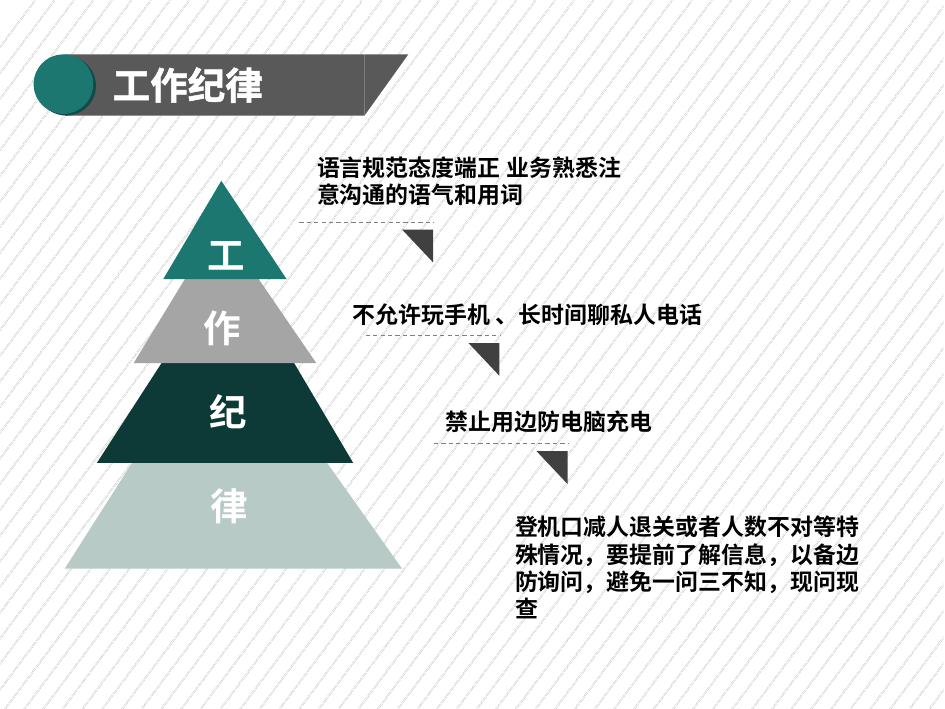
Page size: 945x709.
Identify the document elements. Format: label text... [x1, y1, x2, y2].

picture [0, 0, 944, 709]
text_box 工 [161, 178, 289, 281]
text_box 作 [131, 281, 319, 365]
text_box 禁止用边防电脑充电 [430, 400, 673, 443]
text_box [336, 292, 810, 361]
text_box 律 [62, 464, 405, 570]
text_box [484, 361, 501, 379]
text_box [399, 228, 435, 265]
text_box [534, 450, 569, 487]
text_box 语言规范态度端正 业务熟悉注意沟通的语气和用词 [302, 146, 643, 216]
text_box 登机口减人退关或者人数不对等特殊情况，要提前了解信息，以备边防询问，避免一问三不知，现问现查 [500, 505, 882, 630]
text_box 纪 [95, 365, 355, 464]
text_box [33, 54, 409, 120]
